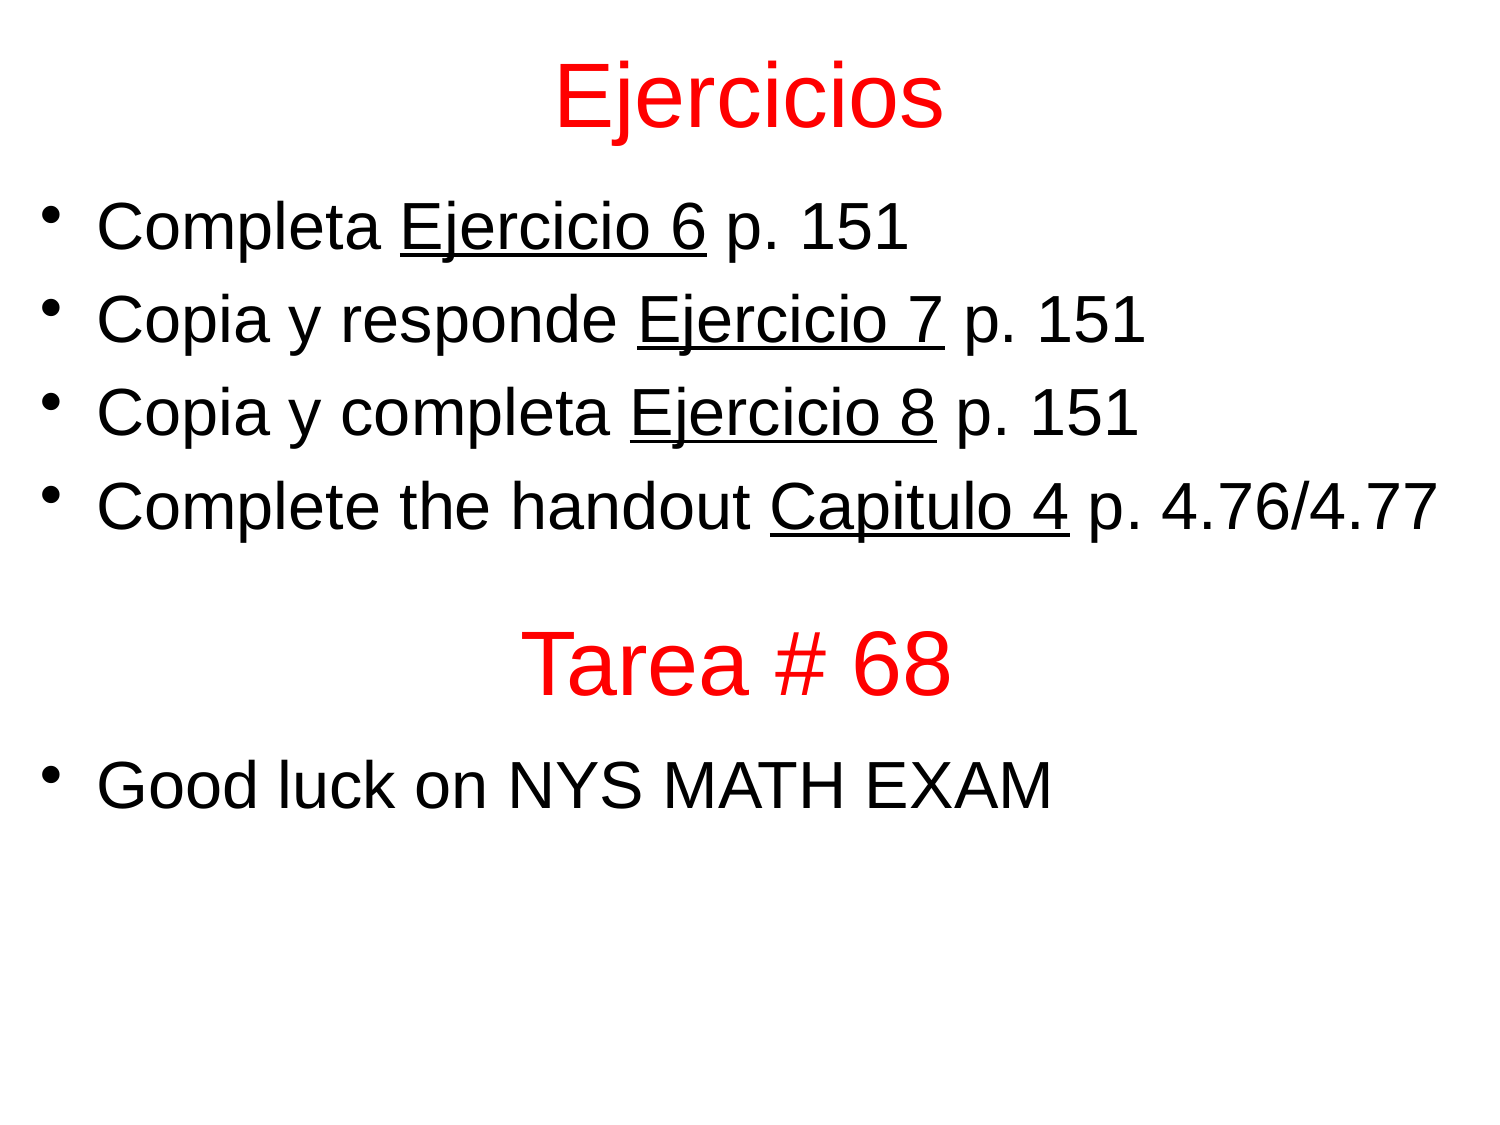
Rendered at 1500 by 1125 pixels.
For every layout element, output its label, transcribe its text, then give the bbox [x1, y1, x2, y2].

text_box Tarea # 68 [62, 579, 1413, 738]
list Completa Ejercicio 6 p. 151 Copia y responde Ejercicio 7 p. 151 Copia y completa Ejercicio 8 p. 151 Complete the handout Capitulo 4 p. 4.76/4.77 Good luck on NYS MATH EXAM [24, 174, 1463, 918]
title Ejercicios [75, 12, 1425, 171]
